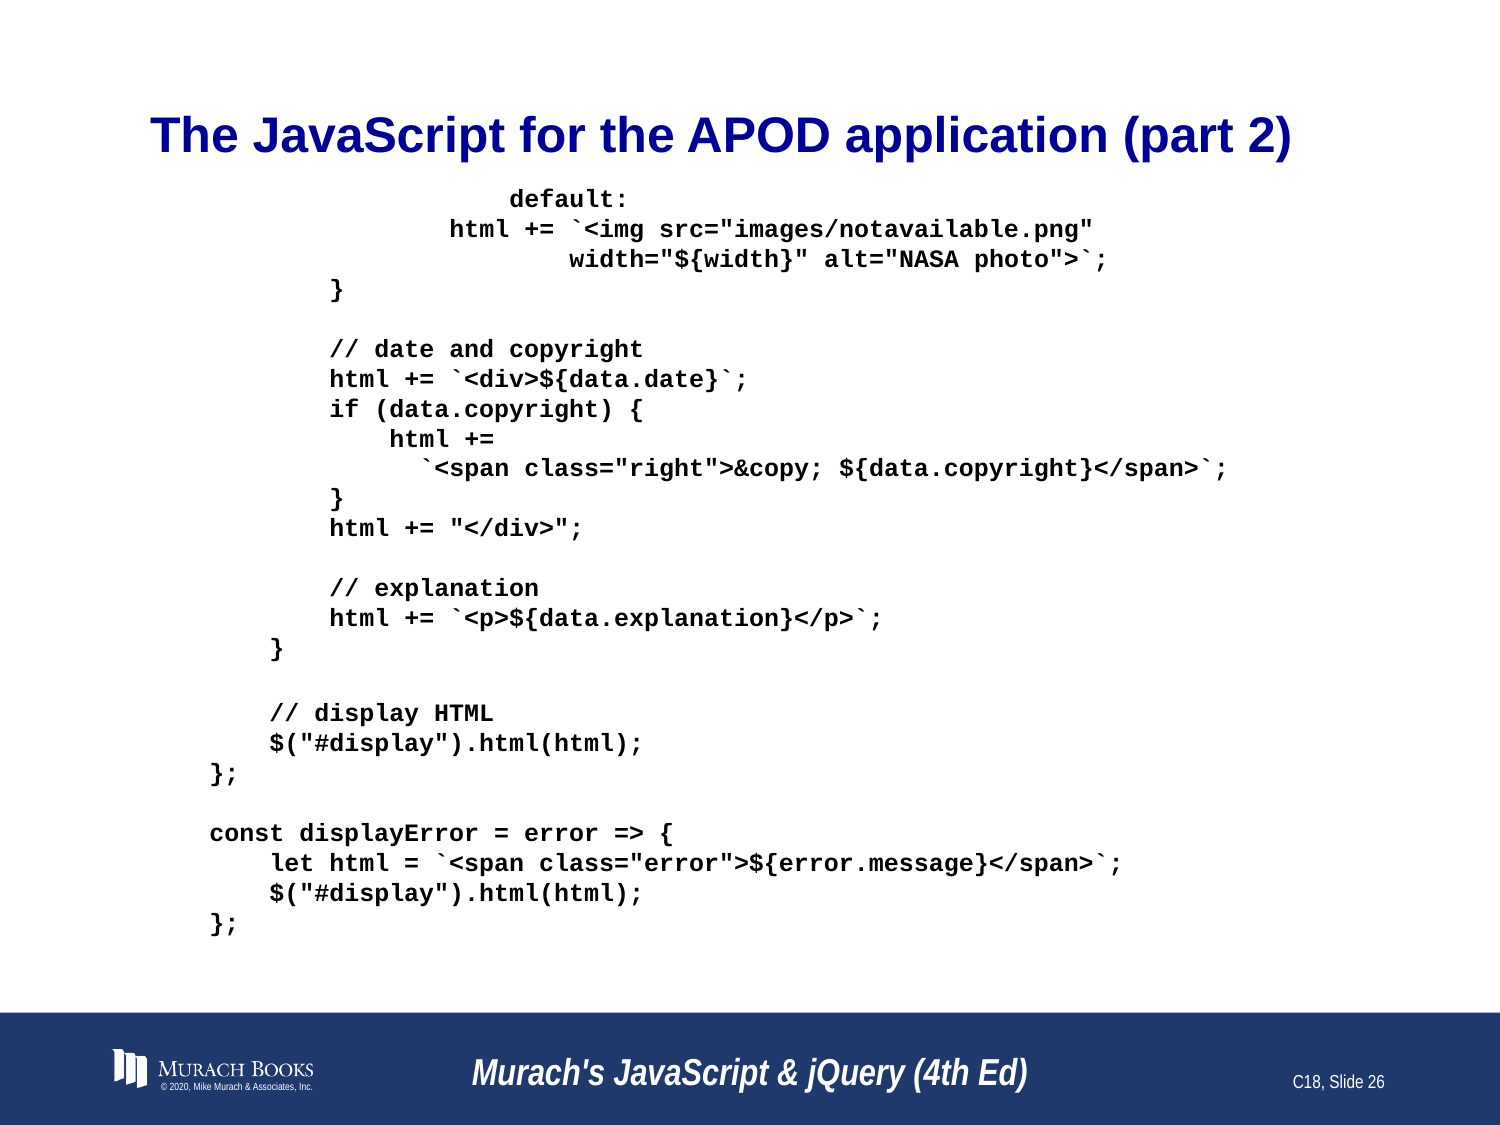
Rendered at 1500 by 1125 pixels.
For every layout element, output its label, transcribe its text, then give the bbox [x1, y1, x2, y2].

title The JavaScript for the APOD application (part 2) [150, 102, 1350, 164]
footer © 2020, Mike Murach & Associates, Inc. [12, 1025, 463, 1100]
list default: html += `<img src="images/notavailable.png" width="${width}" alt="NASA photo">`; } // date and copyright html += `<div>${data.date}`; if (data.copyright) { html += `<span class="right">&copy; ${data.copyright}</span>`; } html += "</div>"; // explanation html += `<p>${data.explanation}</p>`; } // display HTML $("#display").html(html); }; const displayError = error => { let html = `<span class="error">${error.message}</span>`; $("#display").html(html); }; [137, 174, 1350, 975]
slide_number Murach's JavaScript & jQuery (4th Ed) [463, 1025, 1050, 1100]
slide_number C18, Slide 26 [1087, 1025, 1400, 1100]
